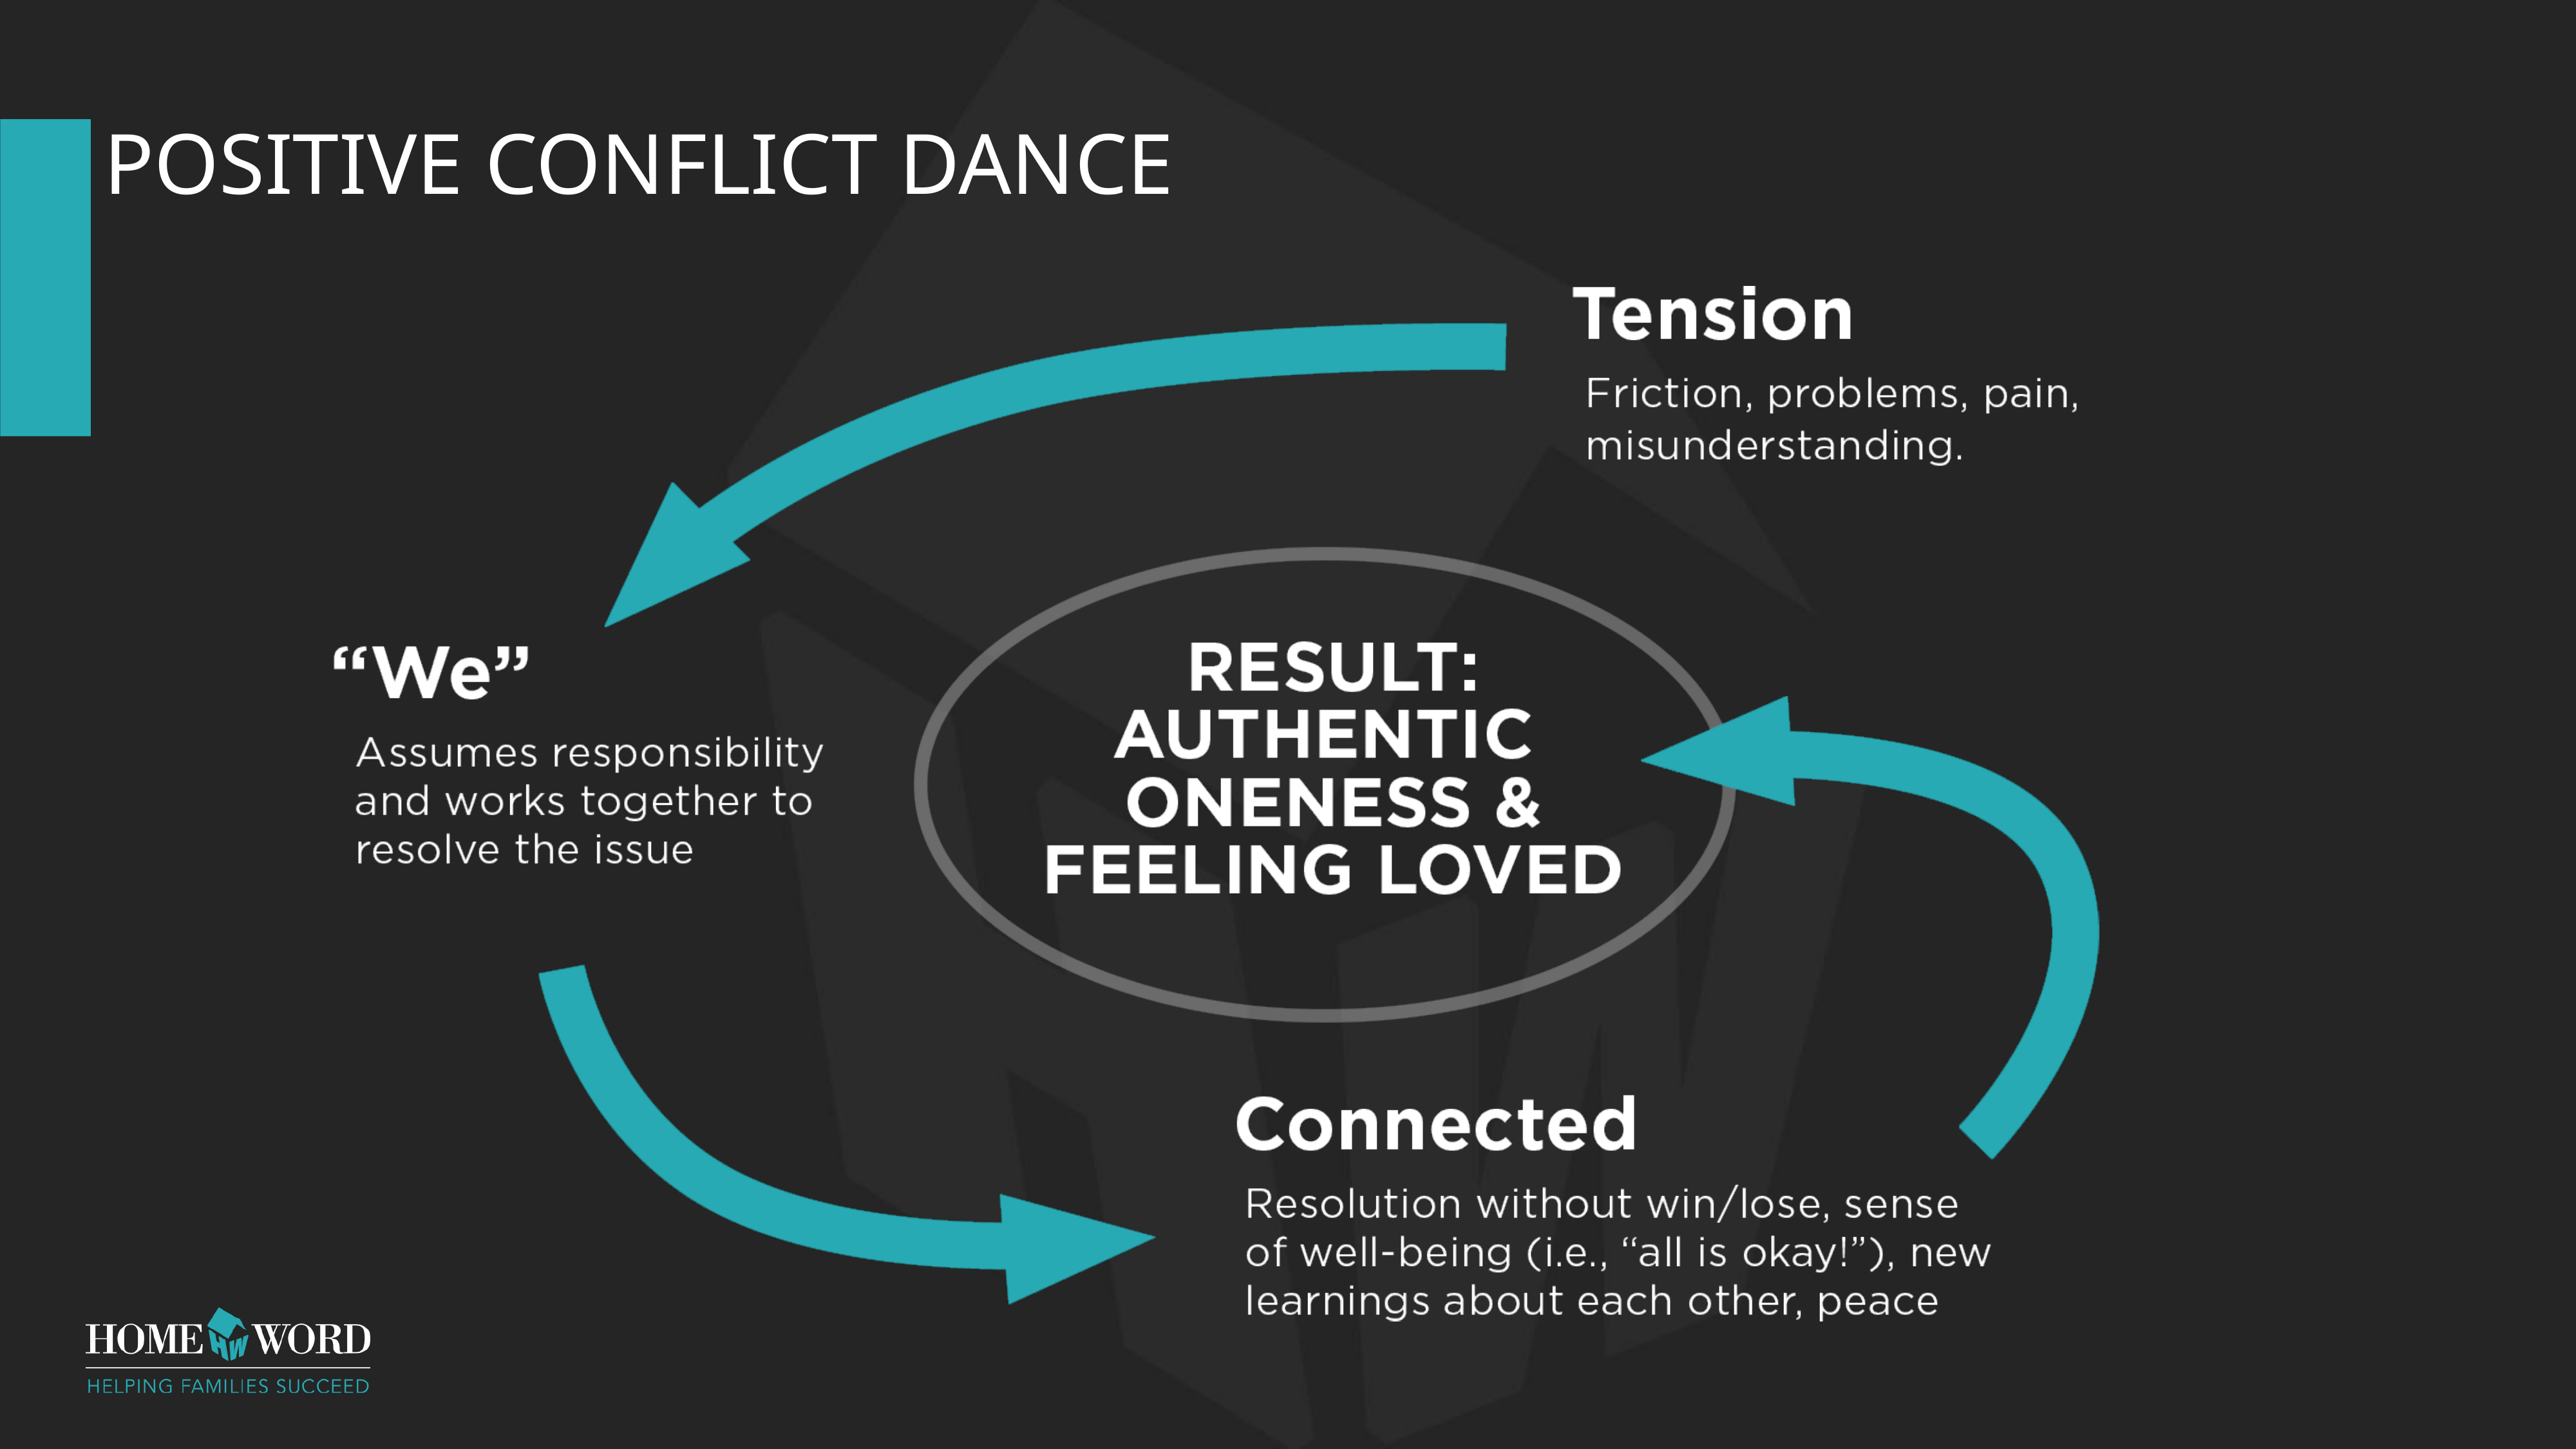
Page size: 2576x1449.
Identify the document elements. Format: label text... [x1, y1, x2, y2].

picture [0, 0, 2576, 1449]
title positive conflict dance [98, 0, 2148, 333]
